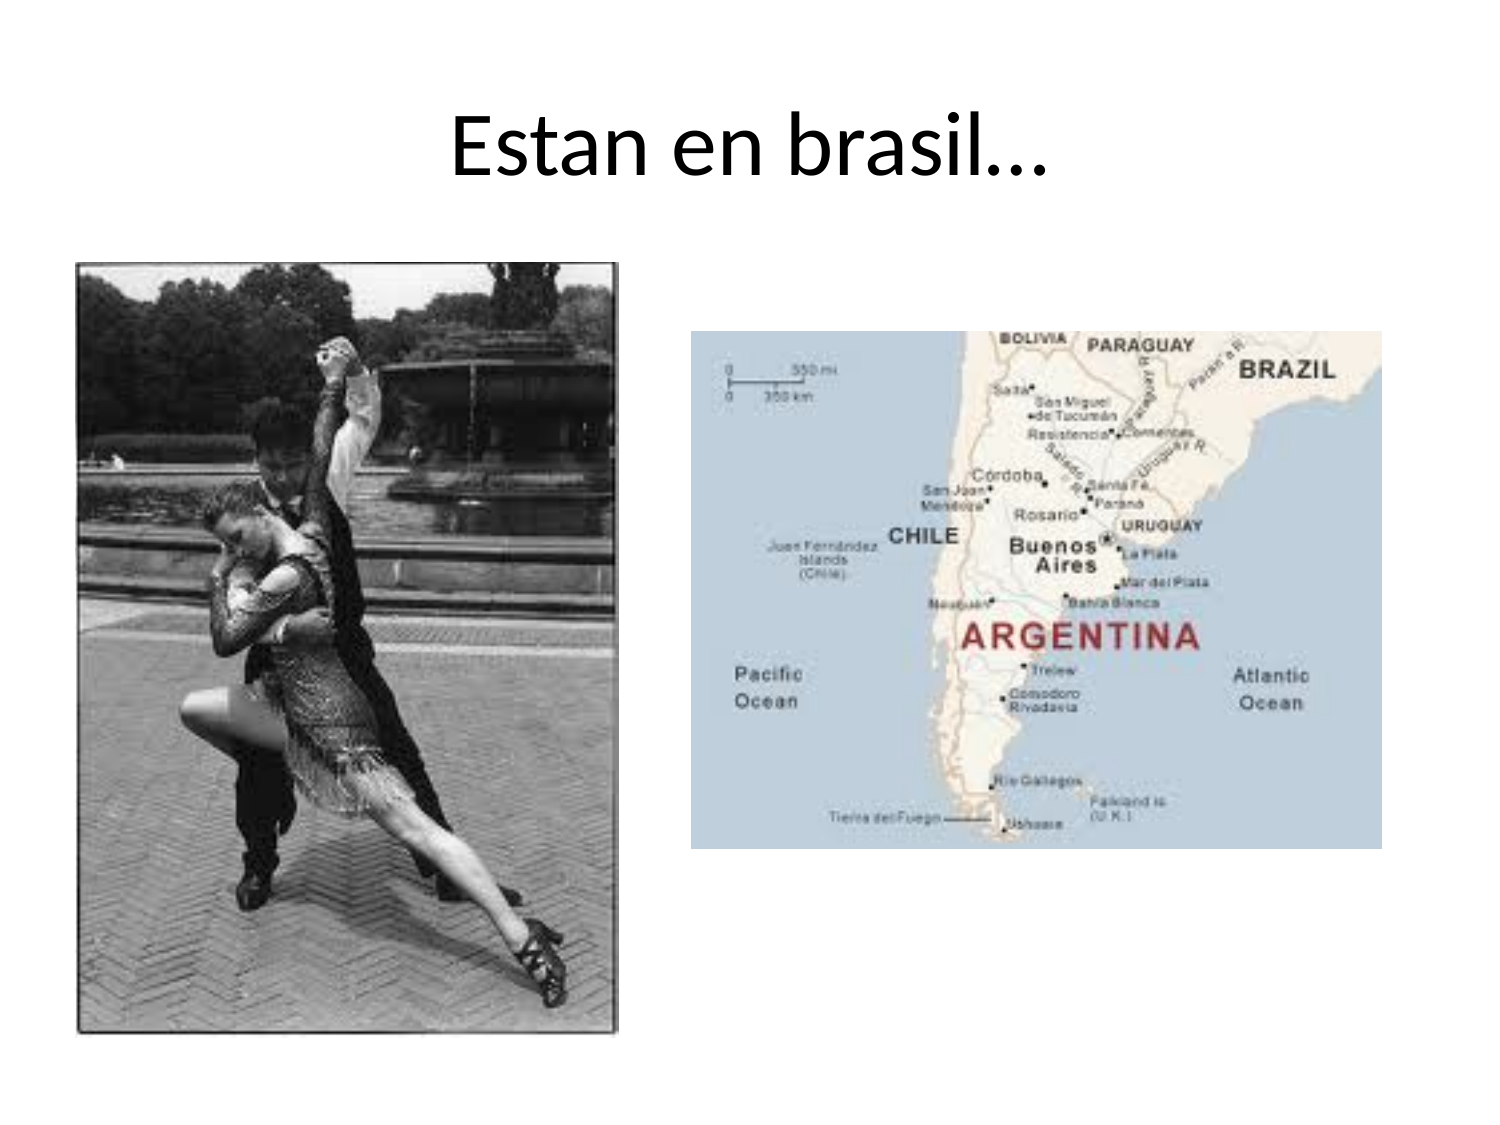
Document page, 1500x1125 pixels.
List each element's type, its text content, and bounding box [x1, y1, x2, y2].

picture [74, 262, 620, 1039]
title Estan en brasil… [75, 45, 1425, 233]
picture [690, 331, 1382, 849]
